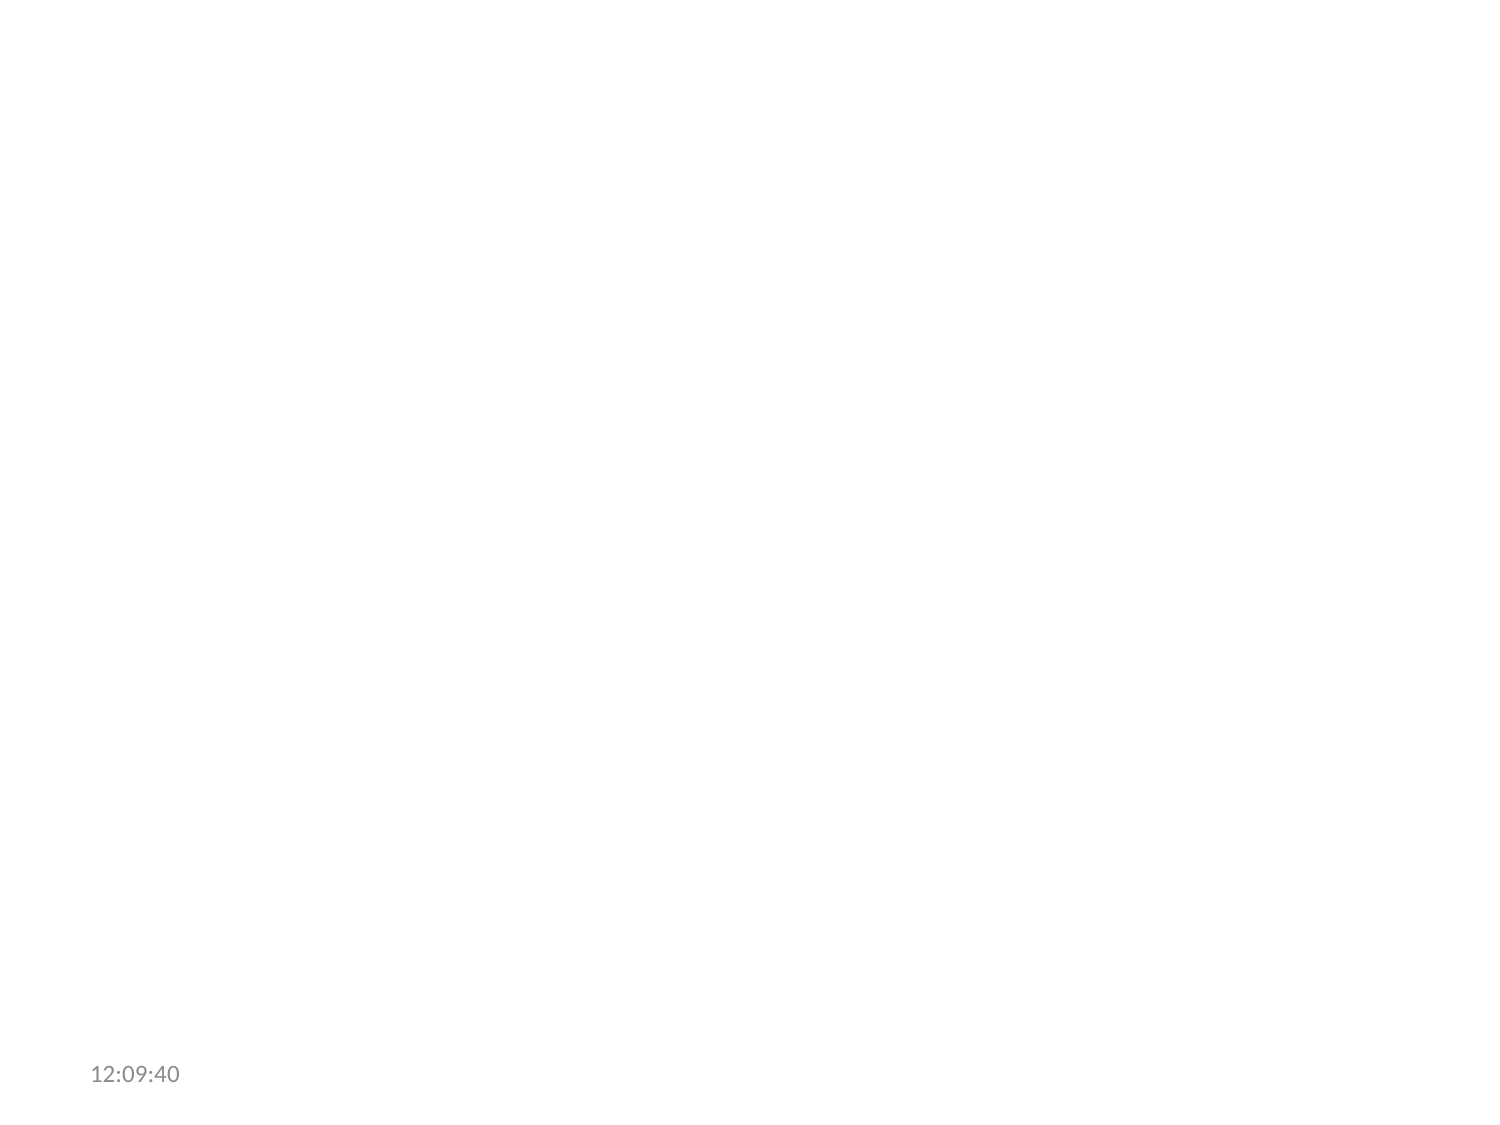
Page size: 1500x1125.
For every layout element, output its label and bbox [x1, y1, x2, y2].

slide_number [75, 1042, 425, 1103]
